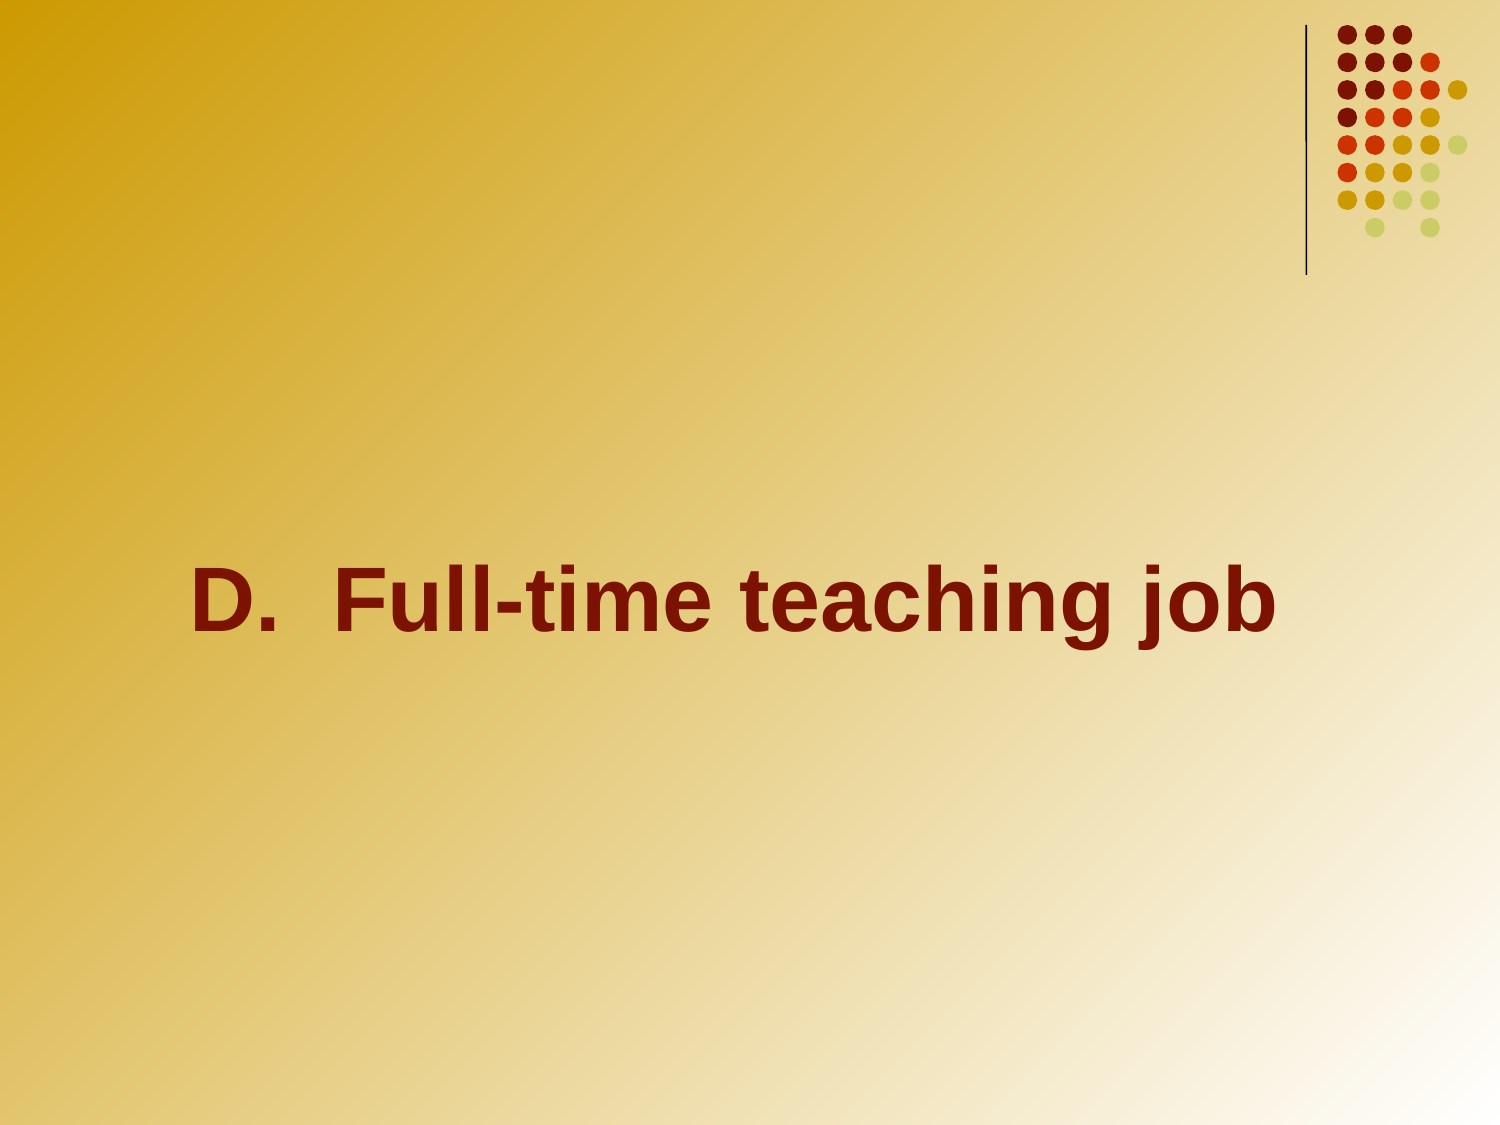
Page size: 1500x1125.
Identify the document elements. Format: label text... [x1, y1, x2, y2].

text_box D. Full-time teaching job [174, 532, 1300, 658]
